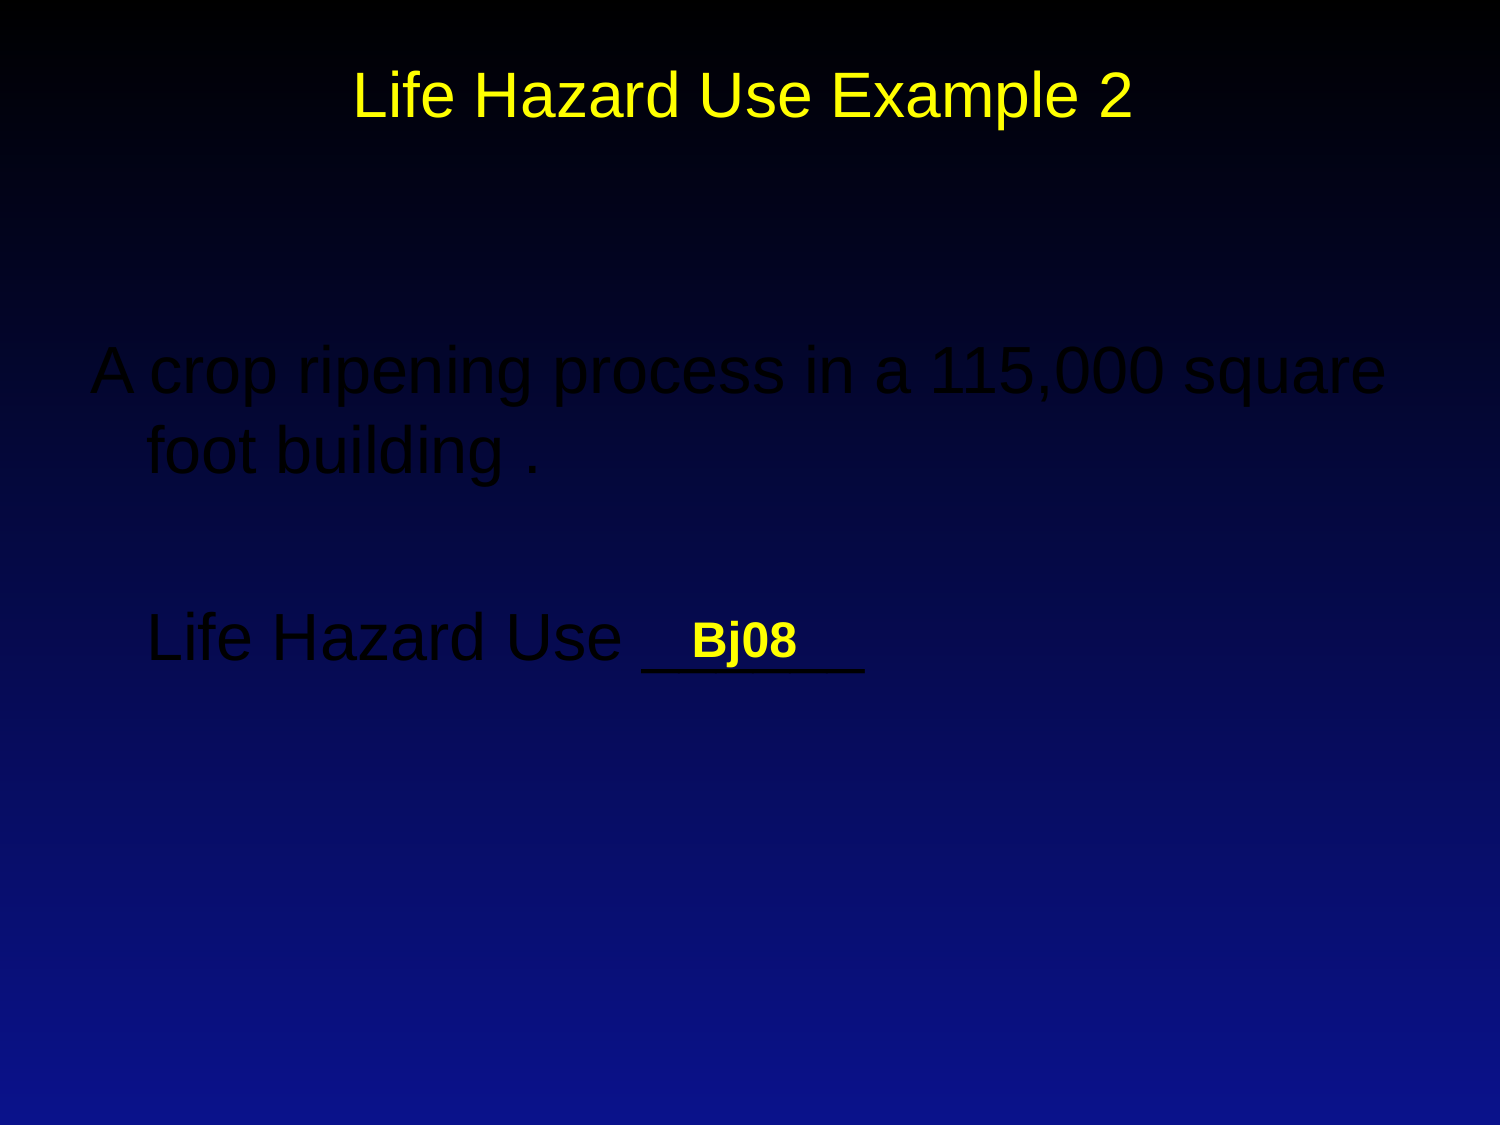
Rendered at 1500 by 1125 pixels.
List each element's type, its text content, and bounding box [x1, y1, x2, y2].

text_box Bj08 [676, 599, 813, 675]
list A crop ripening process in a 115,000 square foot building . Life Hazard Use ______ [75, 319, 1425, 1006]
title Life Hazard Use Example 2 [125, 45, 1363, 138]
